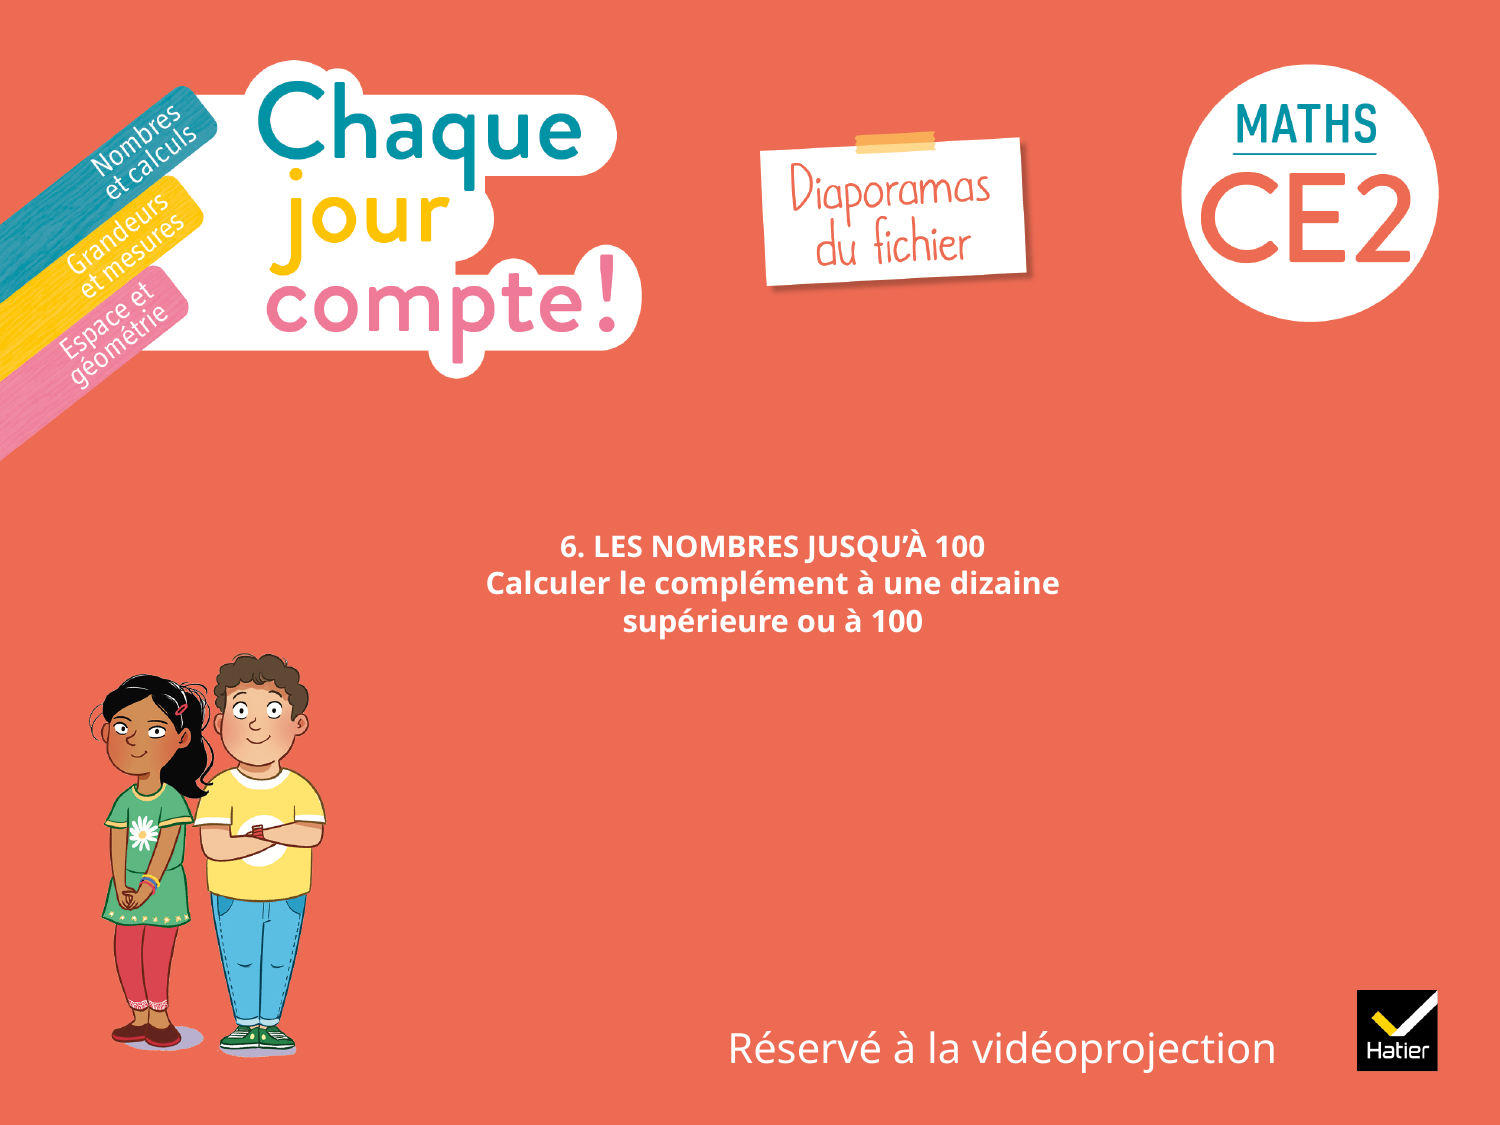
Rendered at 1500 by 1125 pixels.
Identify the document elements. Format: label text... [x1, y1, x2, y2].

picture [0, 0, 1500, 1125]
title 6. LES NOMBRES JUSQU’À 100 Calculer le complément à une dizaine supérieure ou à 100 [135, 520, 1411, 648]
